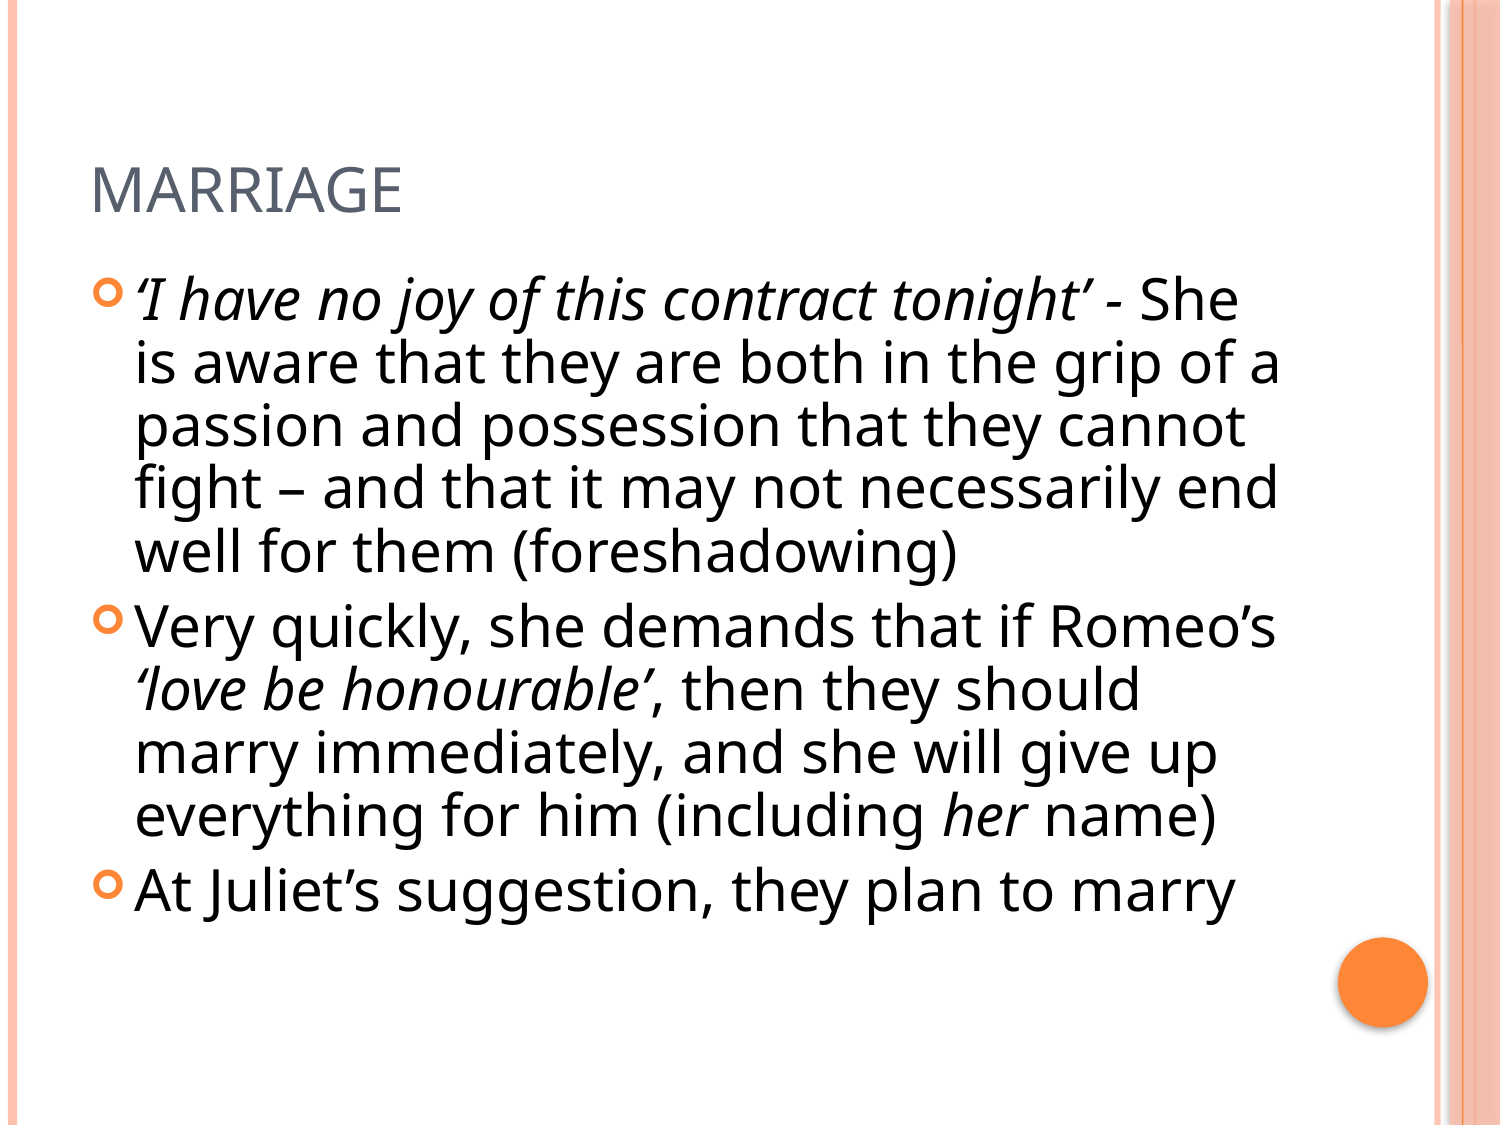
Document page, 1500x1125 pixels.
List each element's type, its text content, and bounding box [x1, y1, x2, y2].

title Marriage [75, 45, 1300, 233]
list ‘I have no joy of this contract tonight’ - She is aware that they are both in the grip of a passion and possession that they cannot fight – and that it may not necessarily end well for them (foreshadowing) Very quickly, she demands that if Romeo’s ‘love be honourable’, then they should marry immediately, and she will give up everything for him (including her name) At Juliet’s suggestion, they plan to marry [75, 262, 1300, 1062]
